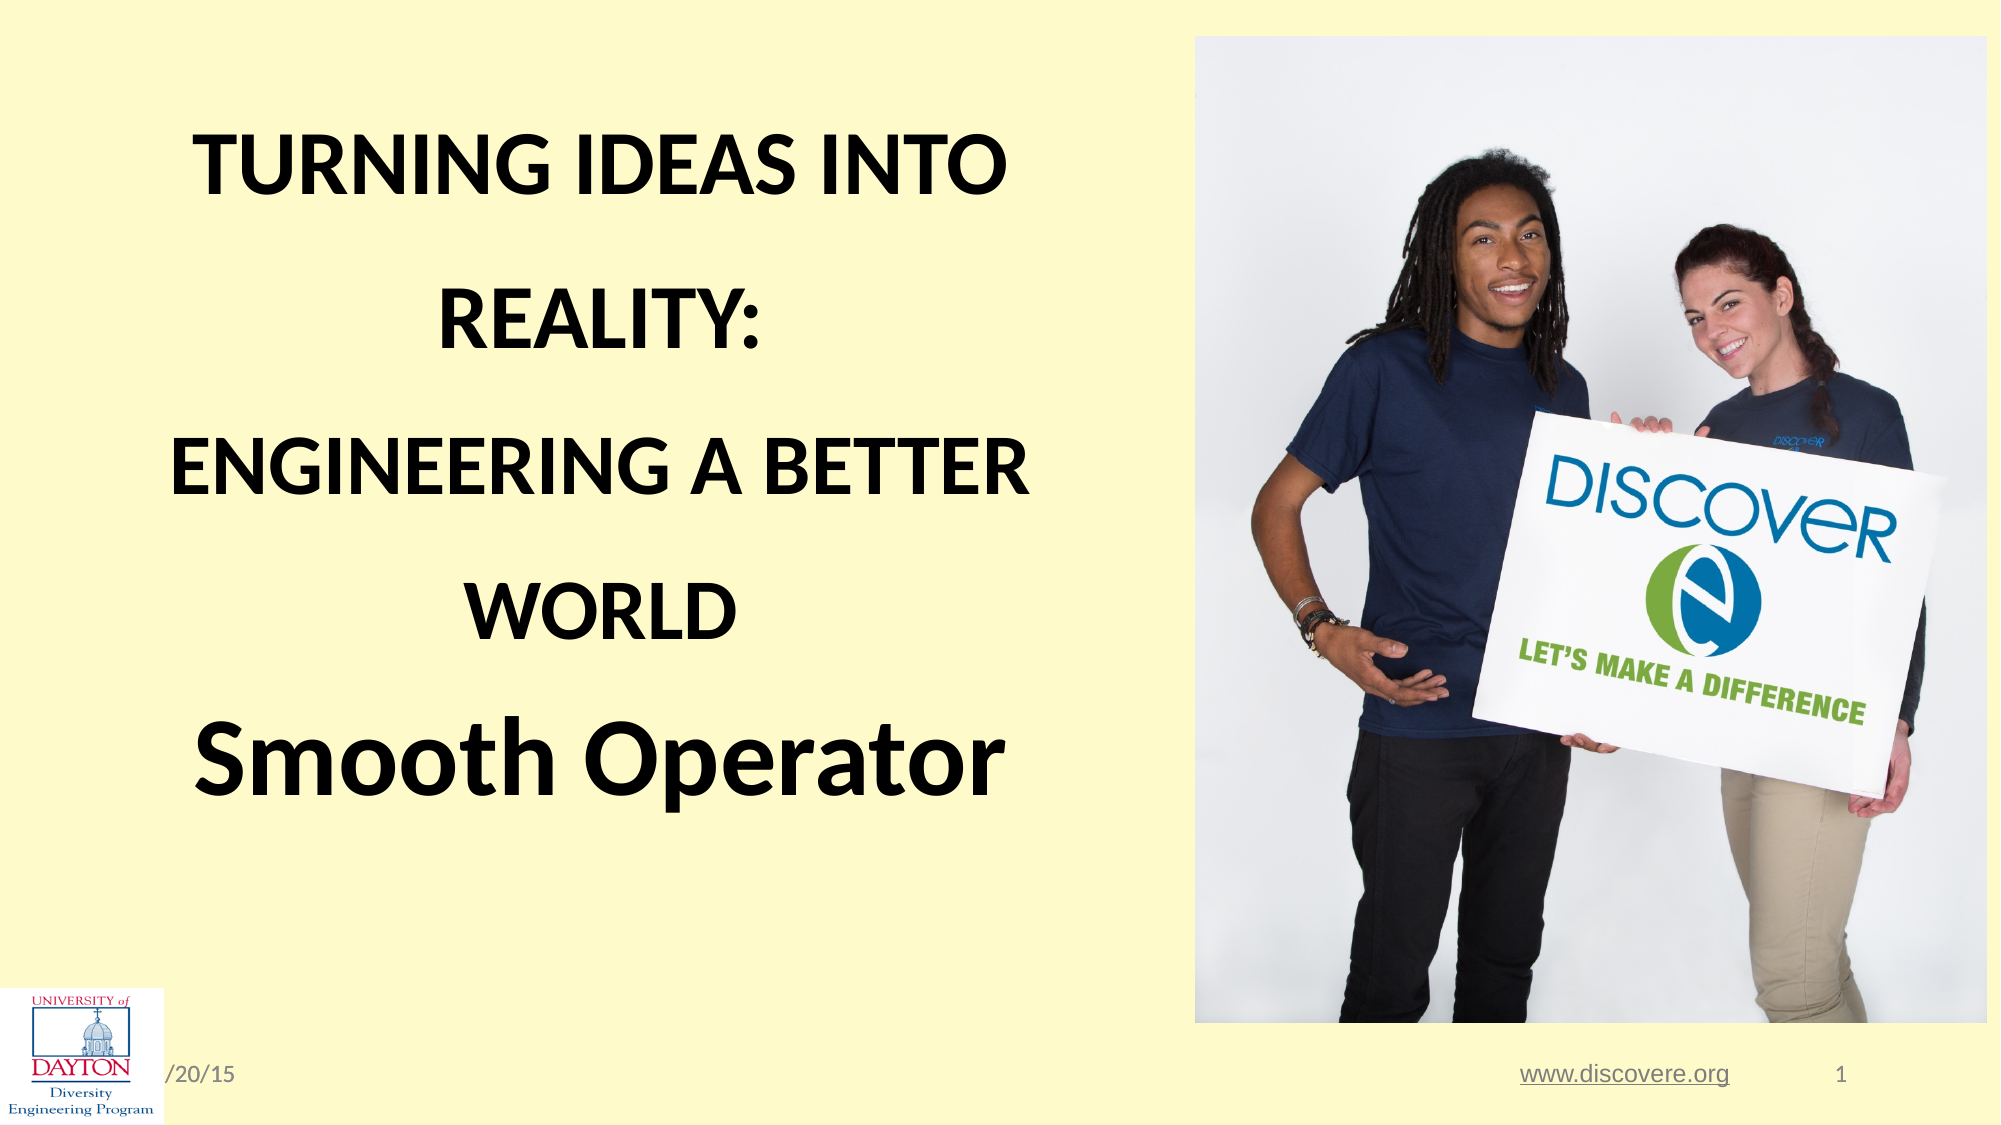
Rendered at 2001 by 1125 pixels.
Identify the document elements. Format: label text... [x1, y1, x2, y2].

picture [0, 988, 165, 1125]
subtitle Smooth Operator [125, 690, 1077, 963]
text_box www.discovere.org [1504, 1049, 1806, 1095]
picture [1195, 35, 1987, 1023]
text_box TURNING IDEAS INTO REALITY: ENGINEERING A BETTER WORLD [25, 349, 1177, 665]
